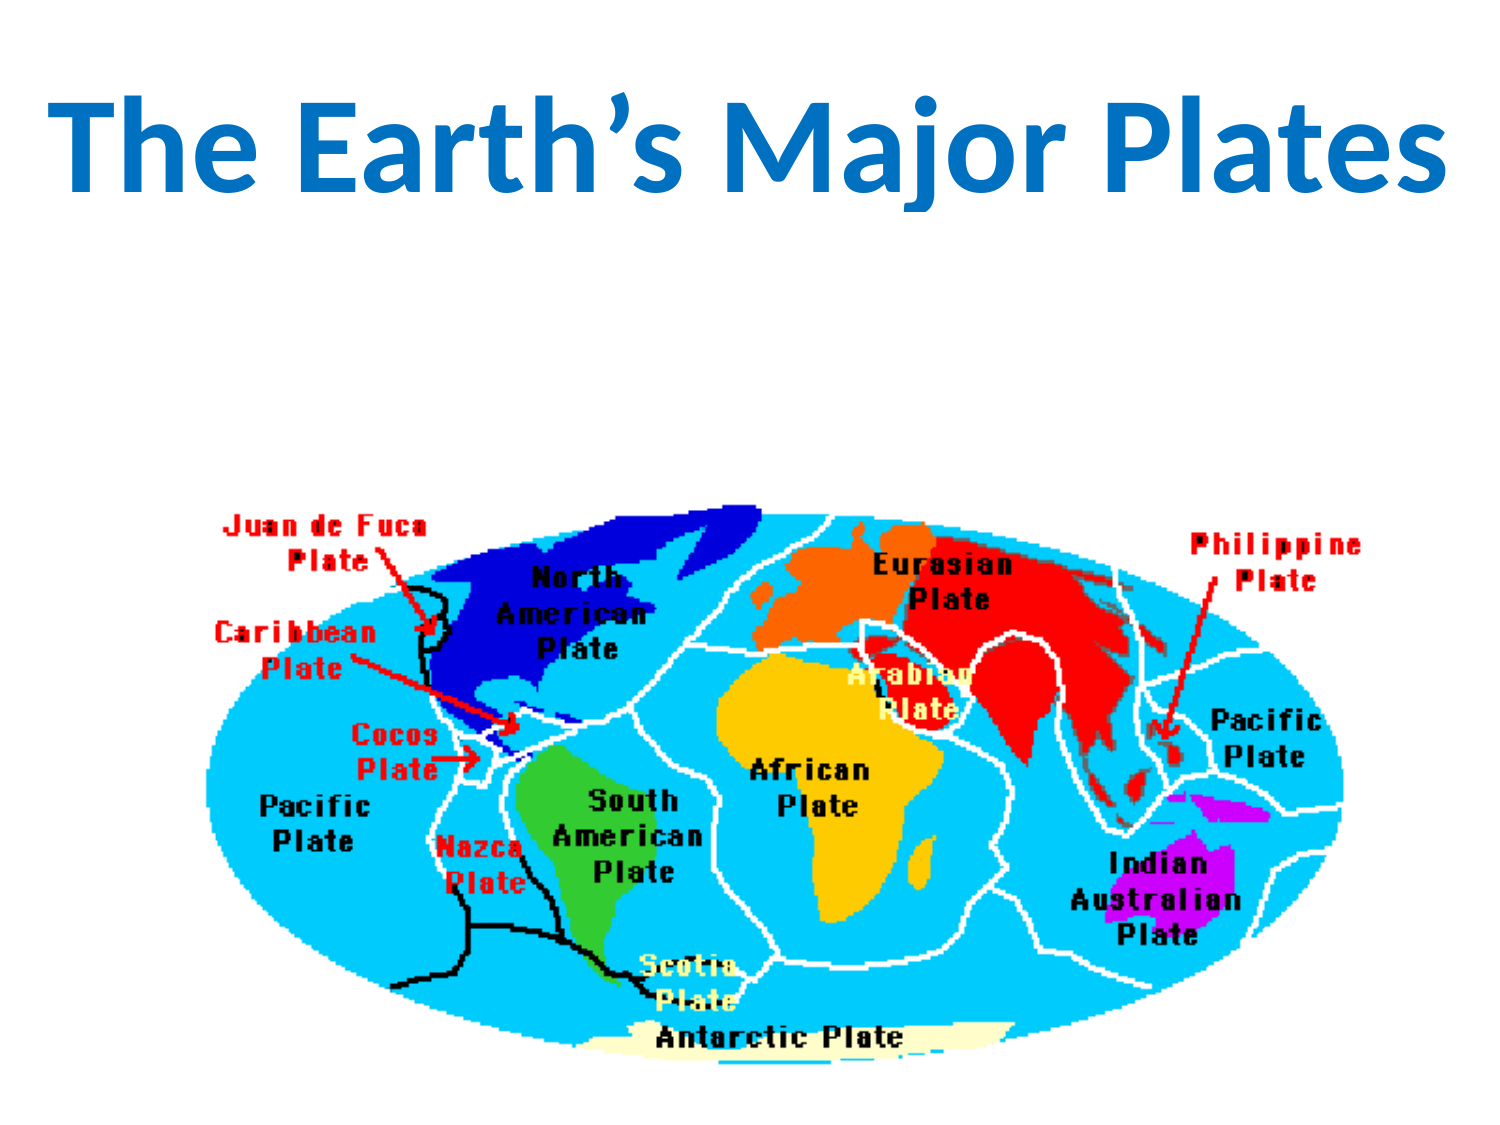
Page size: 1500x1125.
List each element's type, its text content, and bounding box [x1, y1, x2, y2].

picture [0, 212, 1500, 1125]
title The Earth’s Major Plates [0, 0, 1500, 209]
